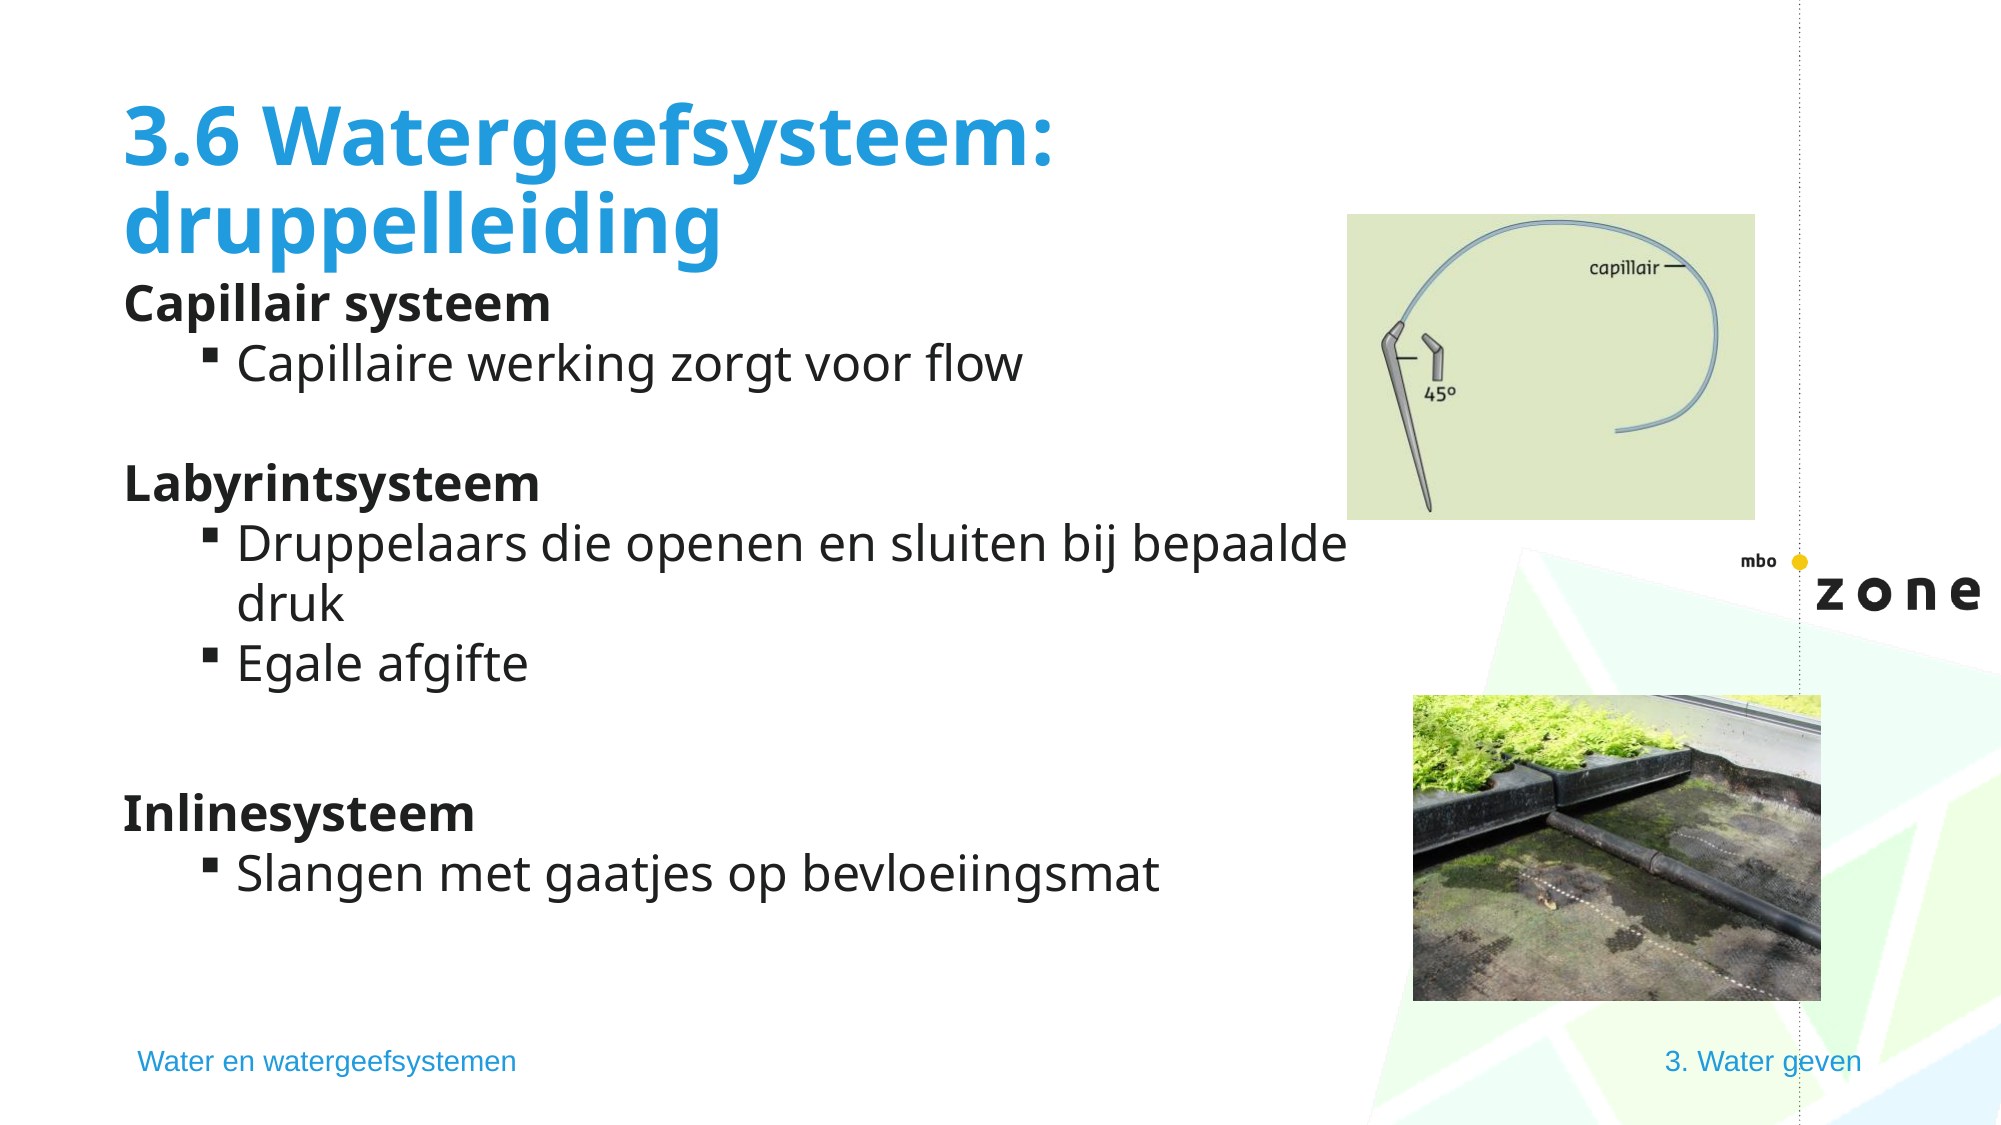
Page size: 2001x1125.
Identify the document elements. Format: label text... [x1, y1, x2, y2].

list Capillair systeem Capillaire werking zorgt voor flow Labyrintsysteem Druppelaars die openen en sluiten bij bepaalde druk Egale afgifte Inlinesysteem Slangen met gaatjes op bevloeiingsmat [124, 271, 1394, 986]
title 3.6 Watergeefsysteem: druppelleiding [124, 94, 1607, 271]
list Water en watergeefsystemen [137, 1042, 639, 1103]
list 3. Water geven [1412, 1042, 1863, 1103]
picture [1347, 0, 2001, 1125]
